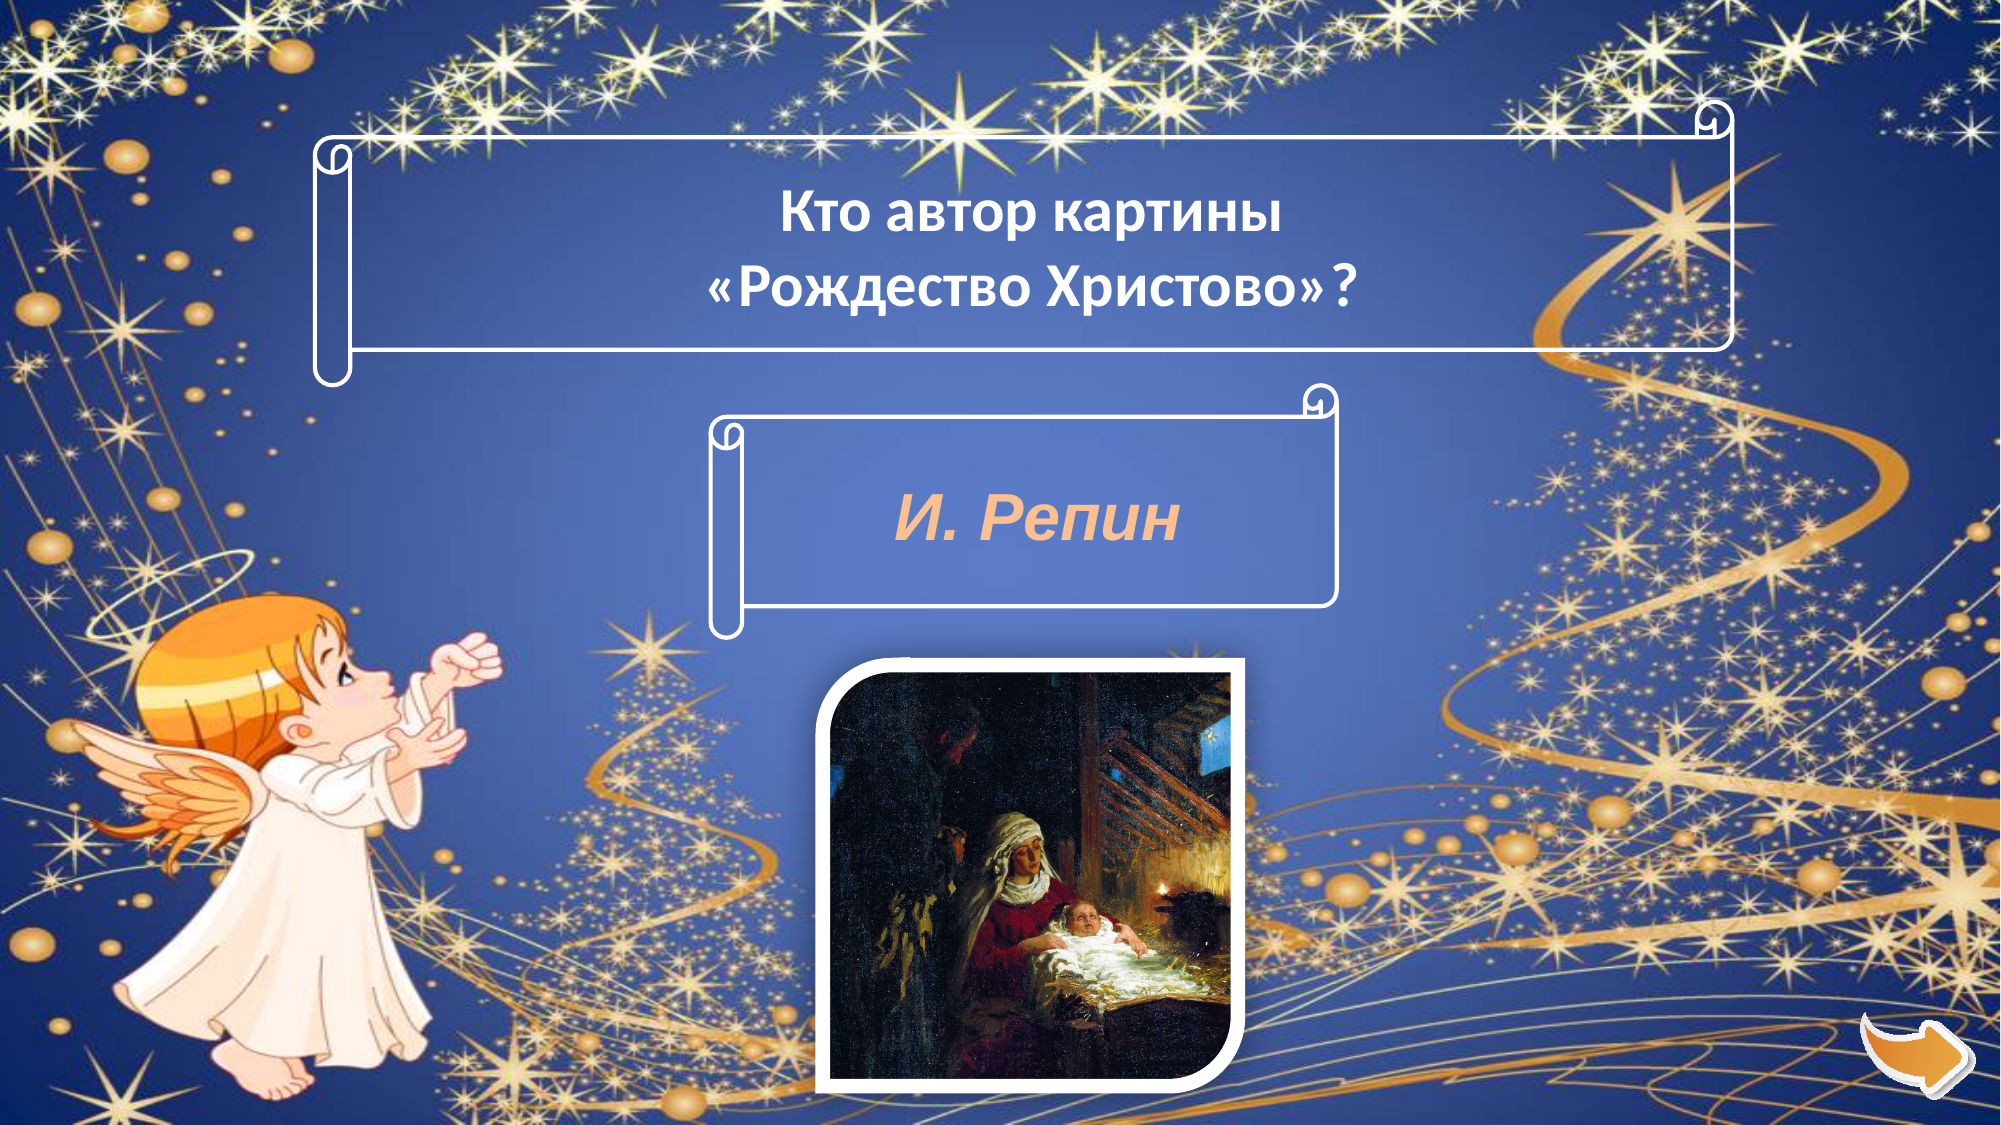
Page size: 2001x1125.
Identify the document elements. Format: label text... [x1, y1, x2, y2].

text_box [708, 383, 1339, 640]
text_box И. Репин [740, 466, 1337, 561]
picture [0, 0, 2001, 1125]
text_box Кто автор картины «Рождество Христово»? [312, 99, 1735, 388]
